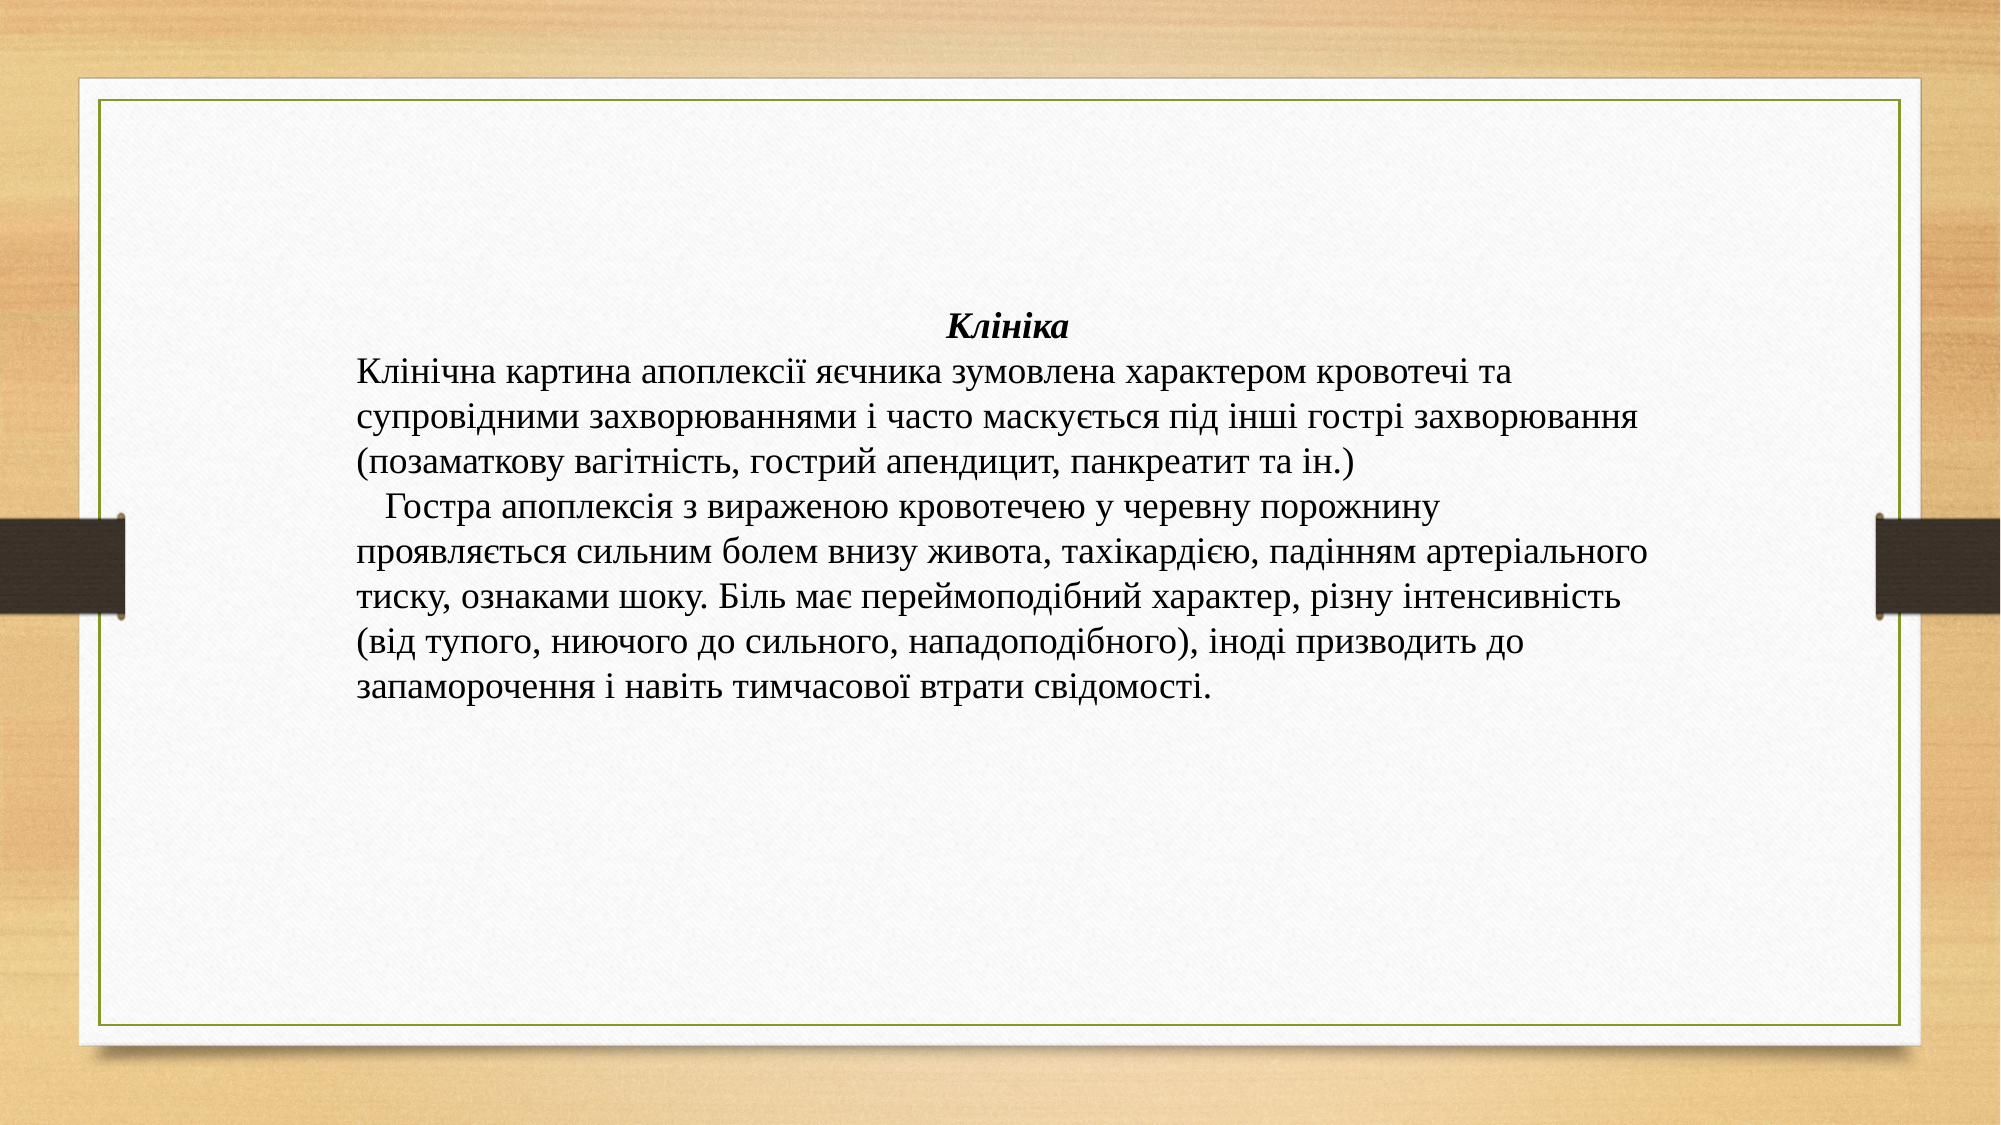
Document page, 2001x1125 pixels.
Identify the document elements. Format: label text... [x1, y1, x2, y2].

picture [0, 0, 2001, 1125]
text_box Клініка Клінічна картина апоплексії яєчника зумовлена характером кровотечі та супровідними захворюваннями і часто маскується під інші гострі захворювання (позаматкову вагітність, гострий апендицит, панкреатит та ін.) Гостра апоплексія з вираженою кровотечею у черевну порожнину проявляється сильним болем внизу живота, тахікардією, падінням артеріального тиску, ознаками шоку. Біль має переймоподібний характер, різну інтенсивність (від тупого, ниючого до сильного, нападоподібного), іноді призводить до запаморочення і навіть тимчасової втрати свідомості. [341, 293, 1675, 714]
